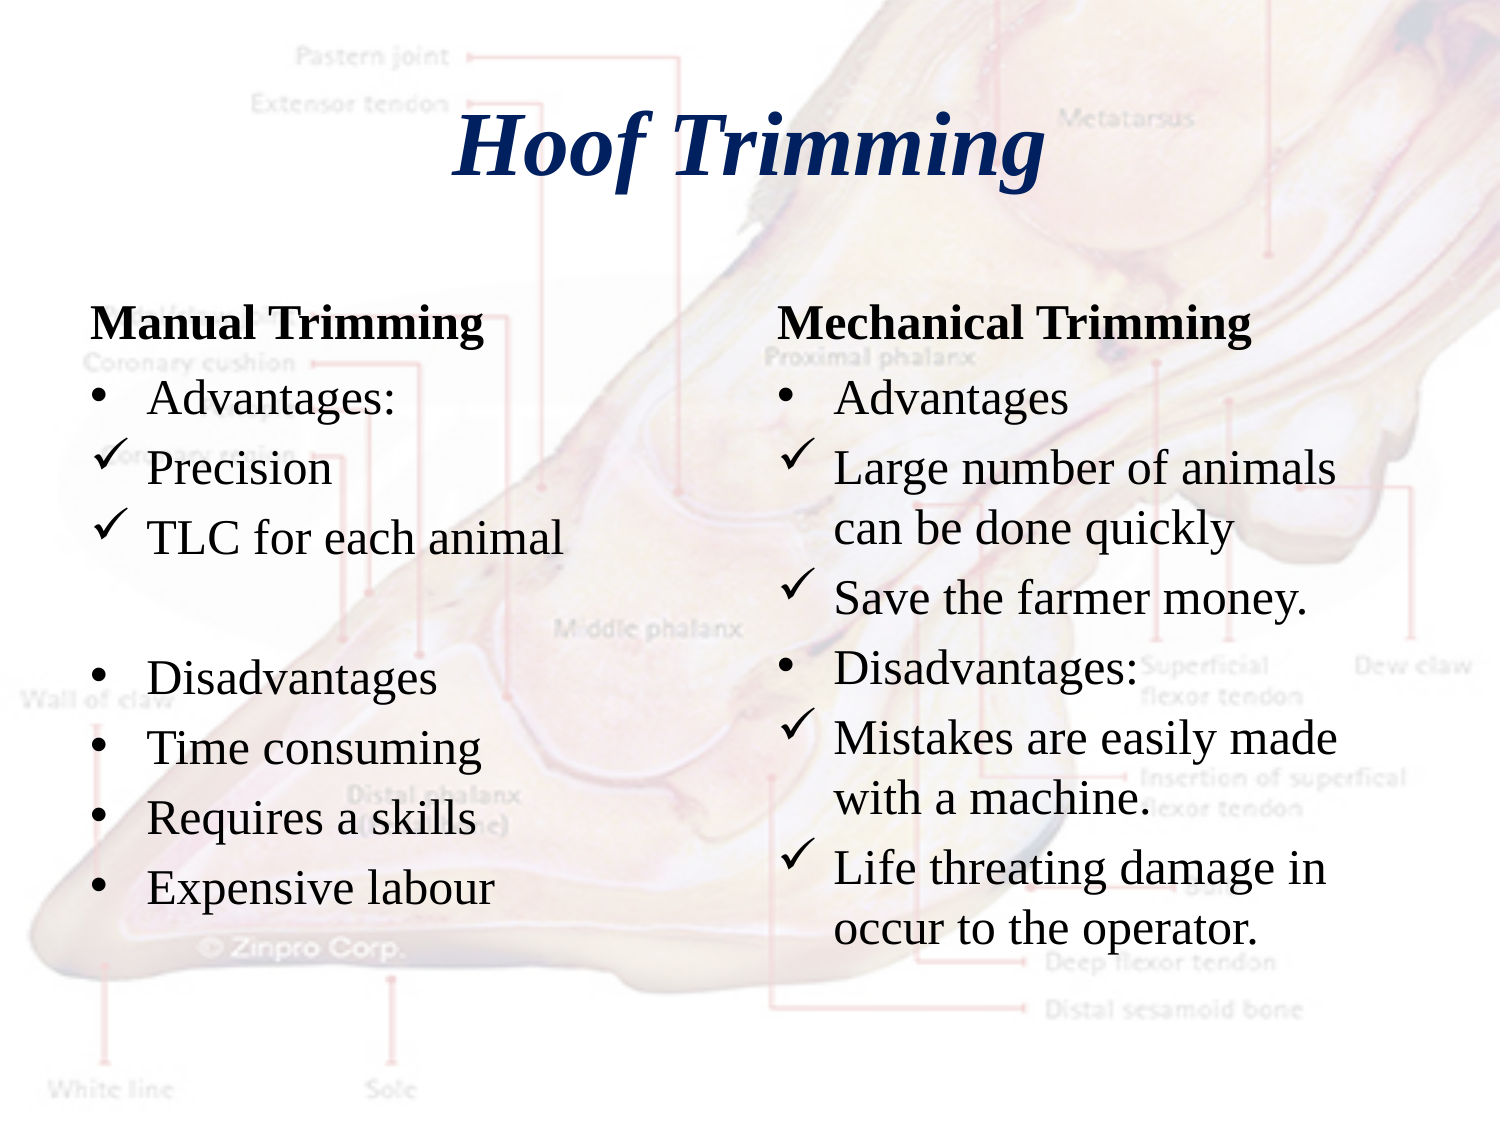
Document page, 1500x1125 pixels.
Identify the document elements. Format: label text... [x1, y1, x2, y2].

list Mechanical Trimming [761, 251, 1425, 356]
list Manual Trimming [75, 251, 738, 356]
title Hoof Trimming [75, 45, 1425, 233]
list Advantages: Precision TLC for each animal Disadvantages Time consuming Requires a skills Expensive labour [75, 356, 738, 1005]
list Advantages Large number of animals can be done quickly Save the farmer money. Disadvantages: Mistakes are easily made with a machine. Life threating damage in occur to the operator. [761, 356, 1425, 1005]
